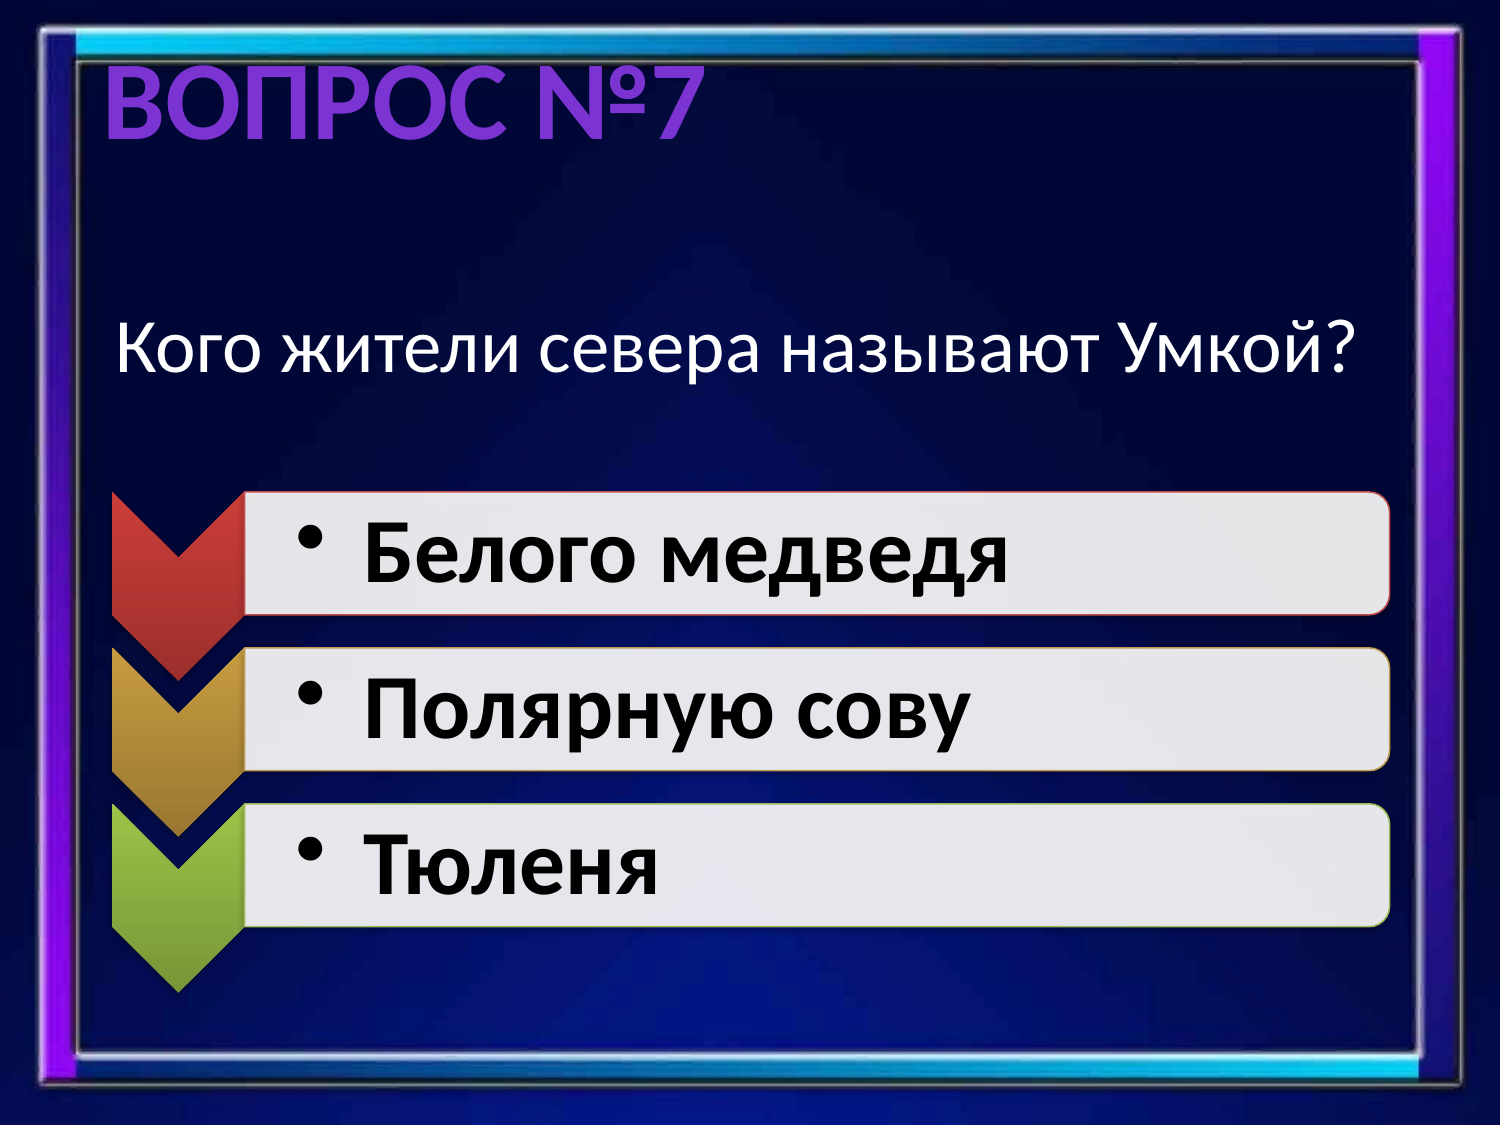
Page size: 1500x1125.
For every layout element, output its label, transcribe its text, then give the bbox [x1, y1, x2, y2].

title Кого жители севера называют Умкой? [100, 170, 1451, 421]
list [111, 491, 1390, 994]
text_box Вопрос №7 [87, 19, 724, 170]
picture [0, 0, 1500, 1125]
